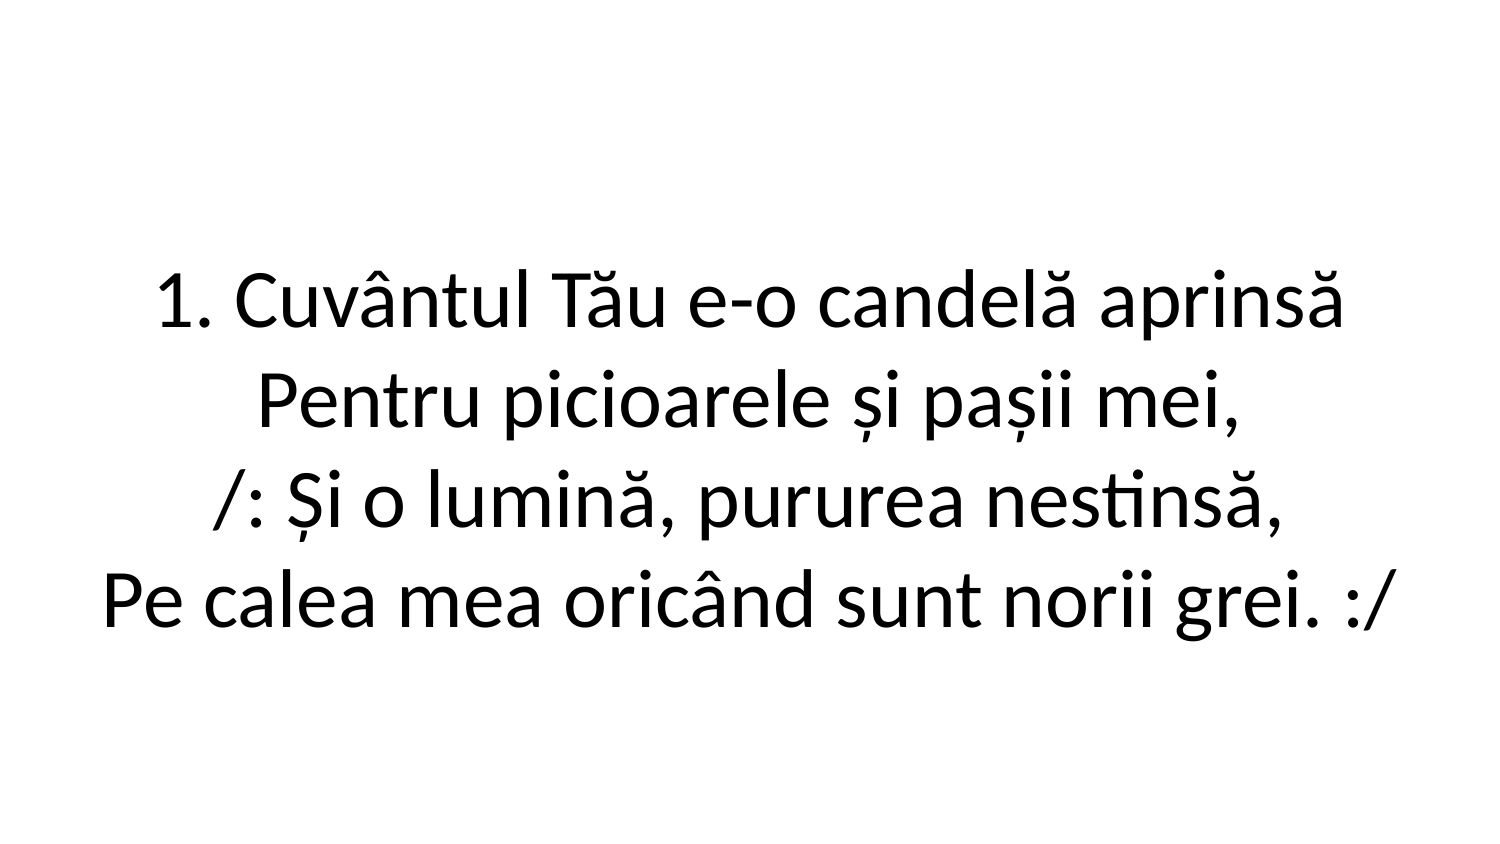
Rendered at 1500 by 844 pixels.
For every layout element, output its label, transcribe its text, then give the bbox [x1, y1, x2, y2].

text_box 1. Cuvântul Tău e-o candelă aprinsă Pentru picioarele și pașii mei, /: Și o lumină, pururea nestinsă, Pe calea mea oricând sunt norii grei. :/ [87, 192, 1413, 652]
